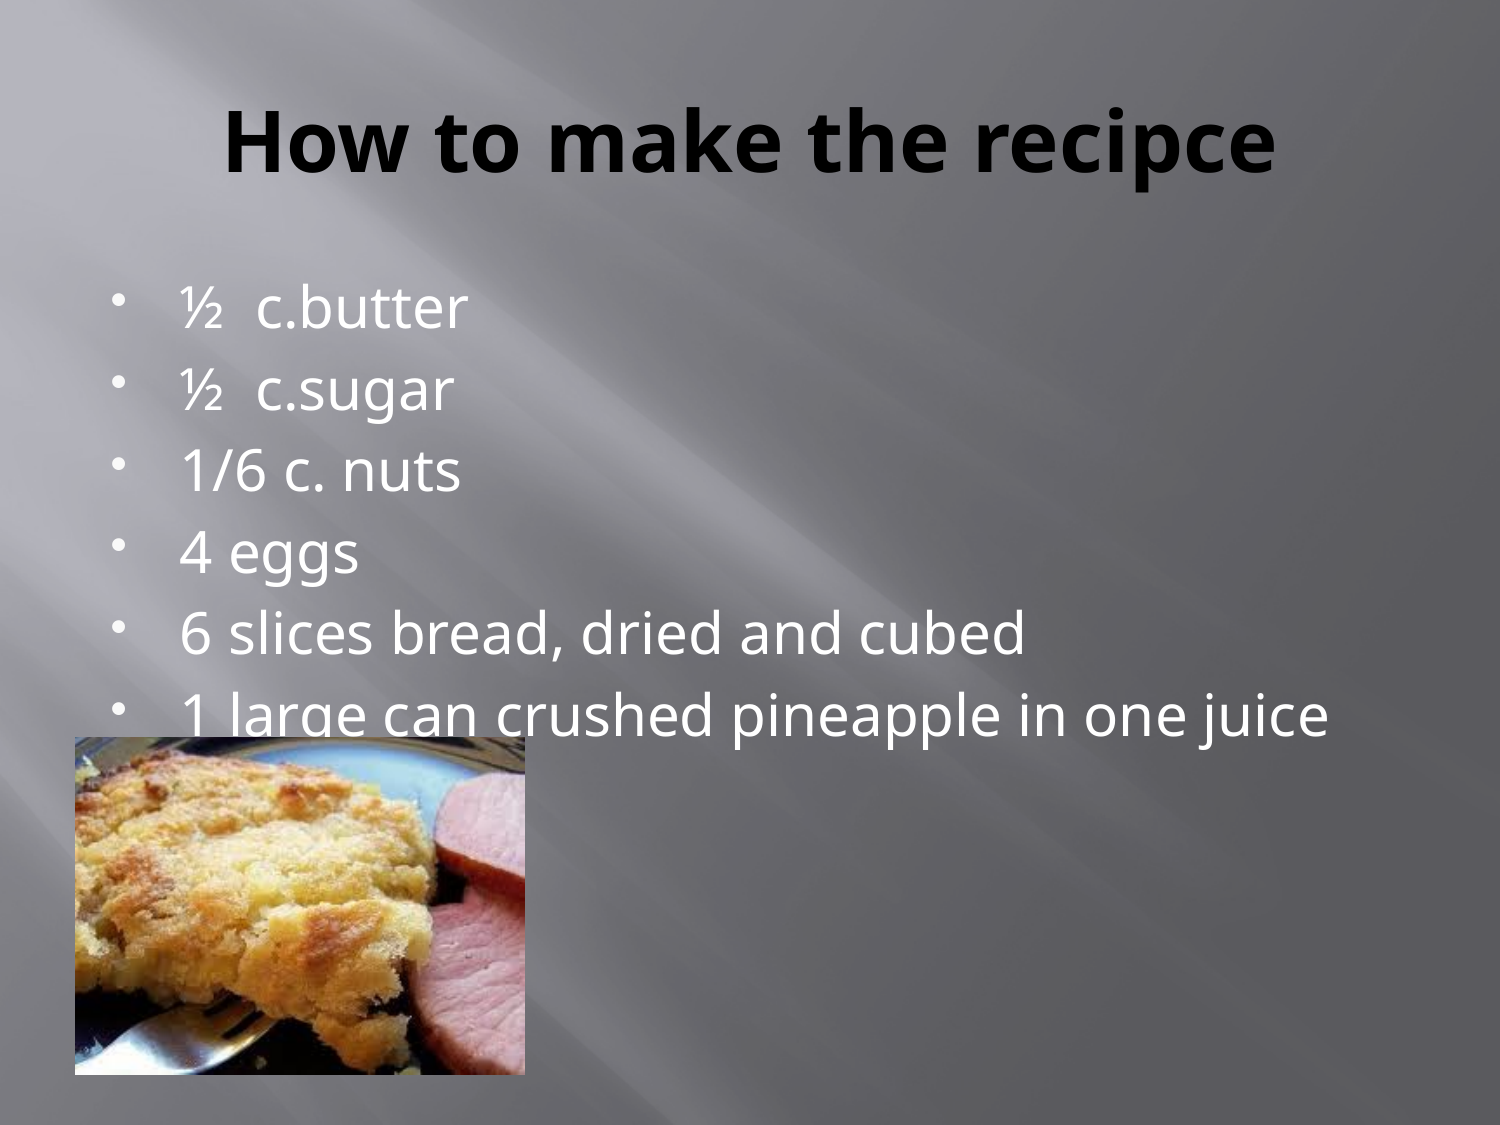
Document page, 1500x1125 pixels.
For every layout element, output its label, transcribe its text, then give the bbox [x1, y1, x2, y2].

picture [74, 737, 526, 1076]
list ½ c.butter ½ c.sugar 1/6 c. nuts 4 eggs 6 slices bread, dried and cubed 1 large can crushed pineapple in one juice [75, 262, 1425, 1035]
title How to make the recipce [75, 45, 1425, 233]
